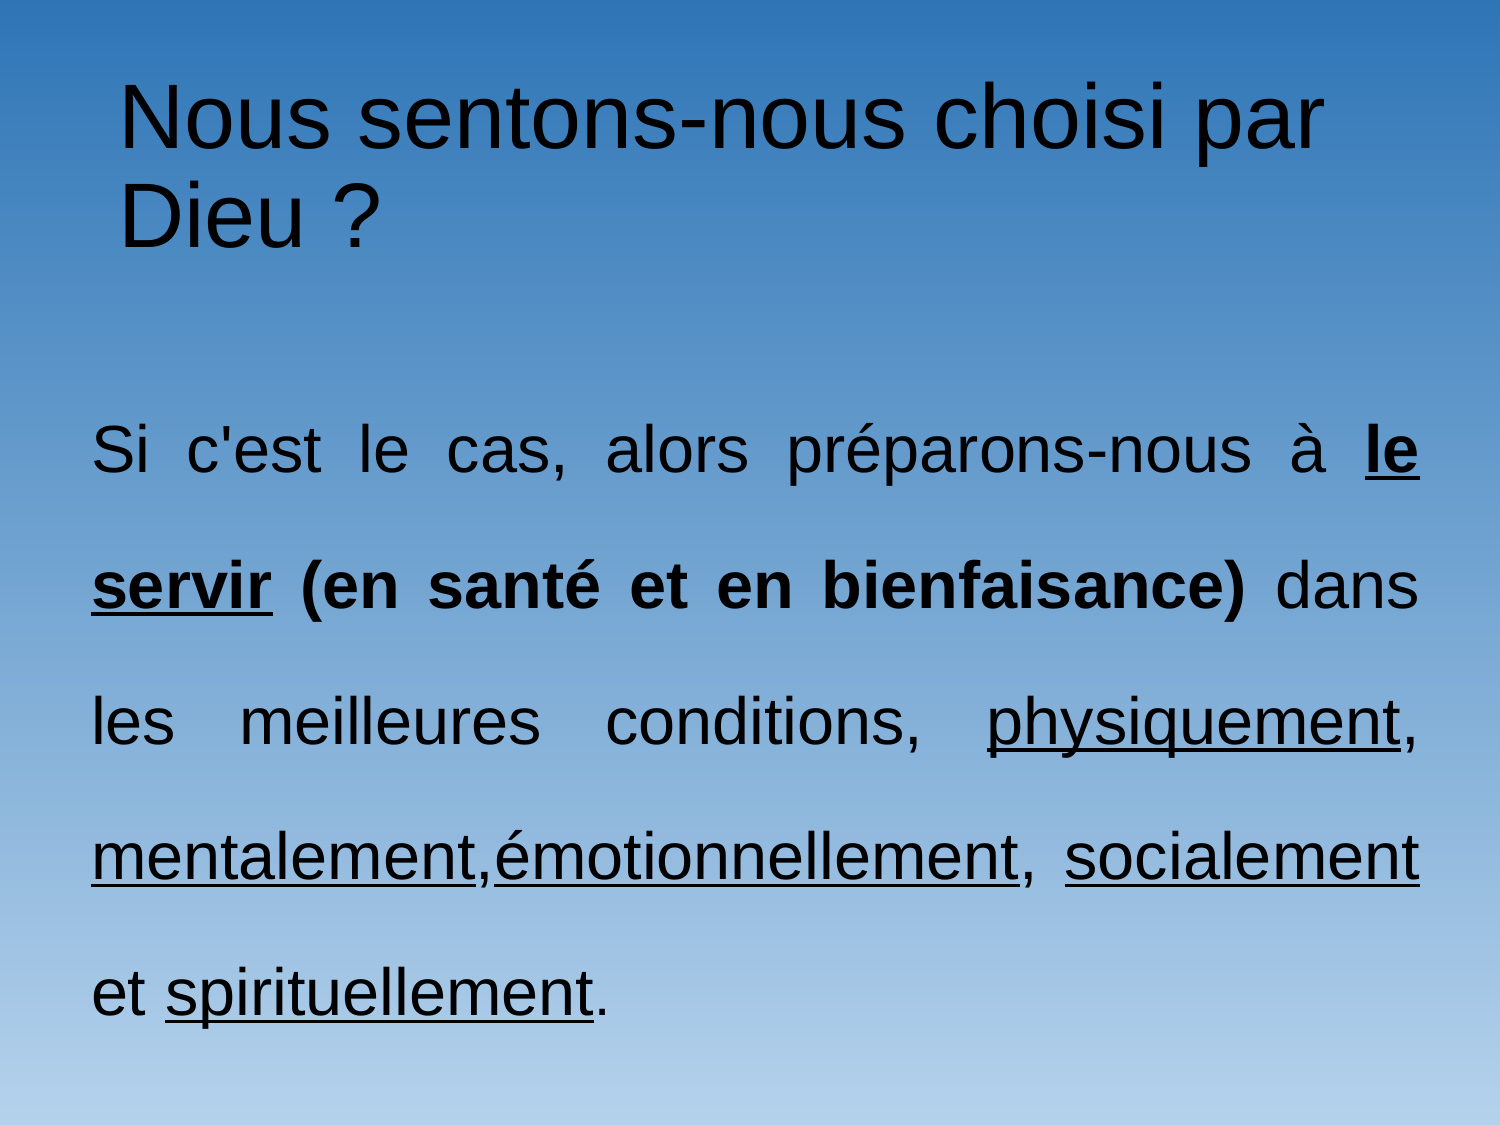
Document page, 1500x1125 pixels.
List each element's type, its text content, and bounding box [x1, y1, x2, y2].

title Nous sentons-nous choisi par Dieu ? [103, 59, 1397, 278]
list Si c'est le cas, alors préparons-nous à le servir (en santé et en bienfaisance) dans les meilleures conditions, physiquement, mentalement,émotionnellement, socialement et spirituellement. [76, 342, 1436, 913]
